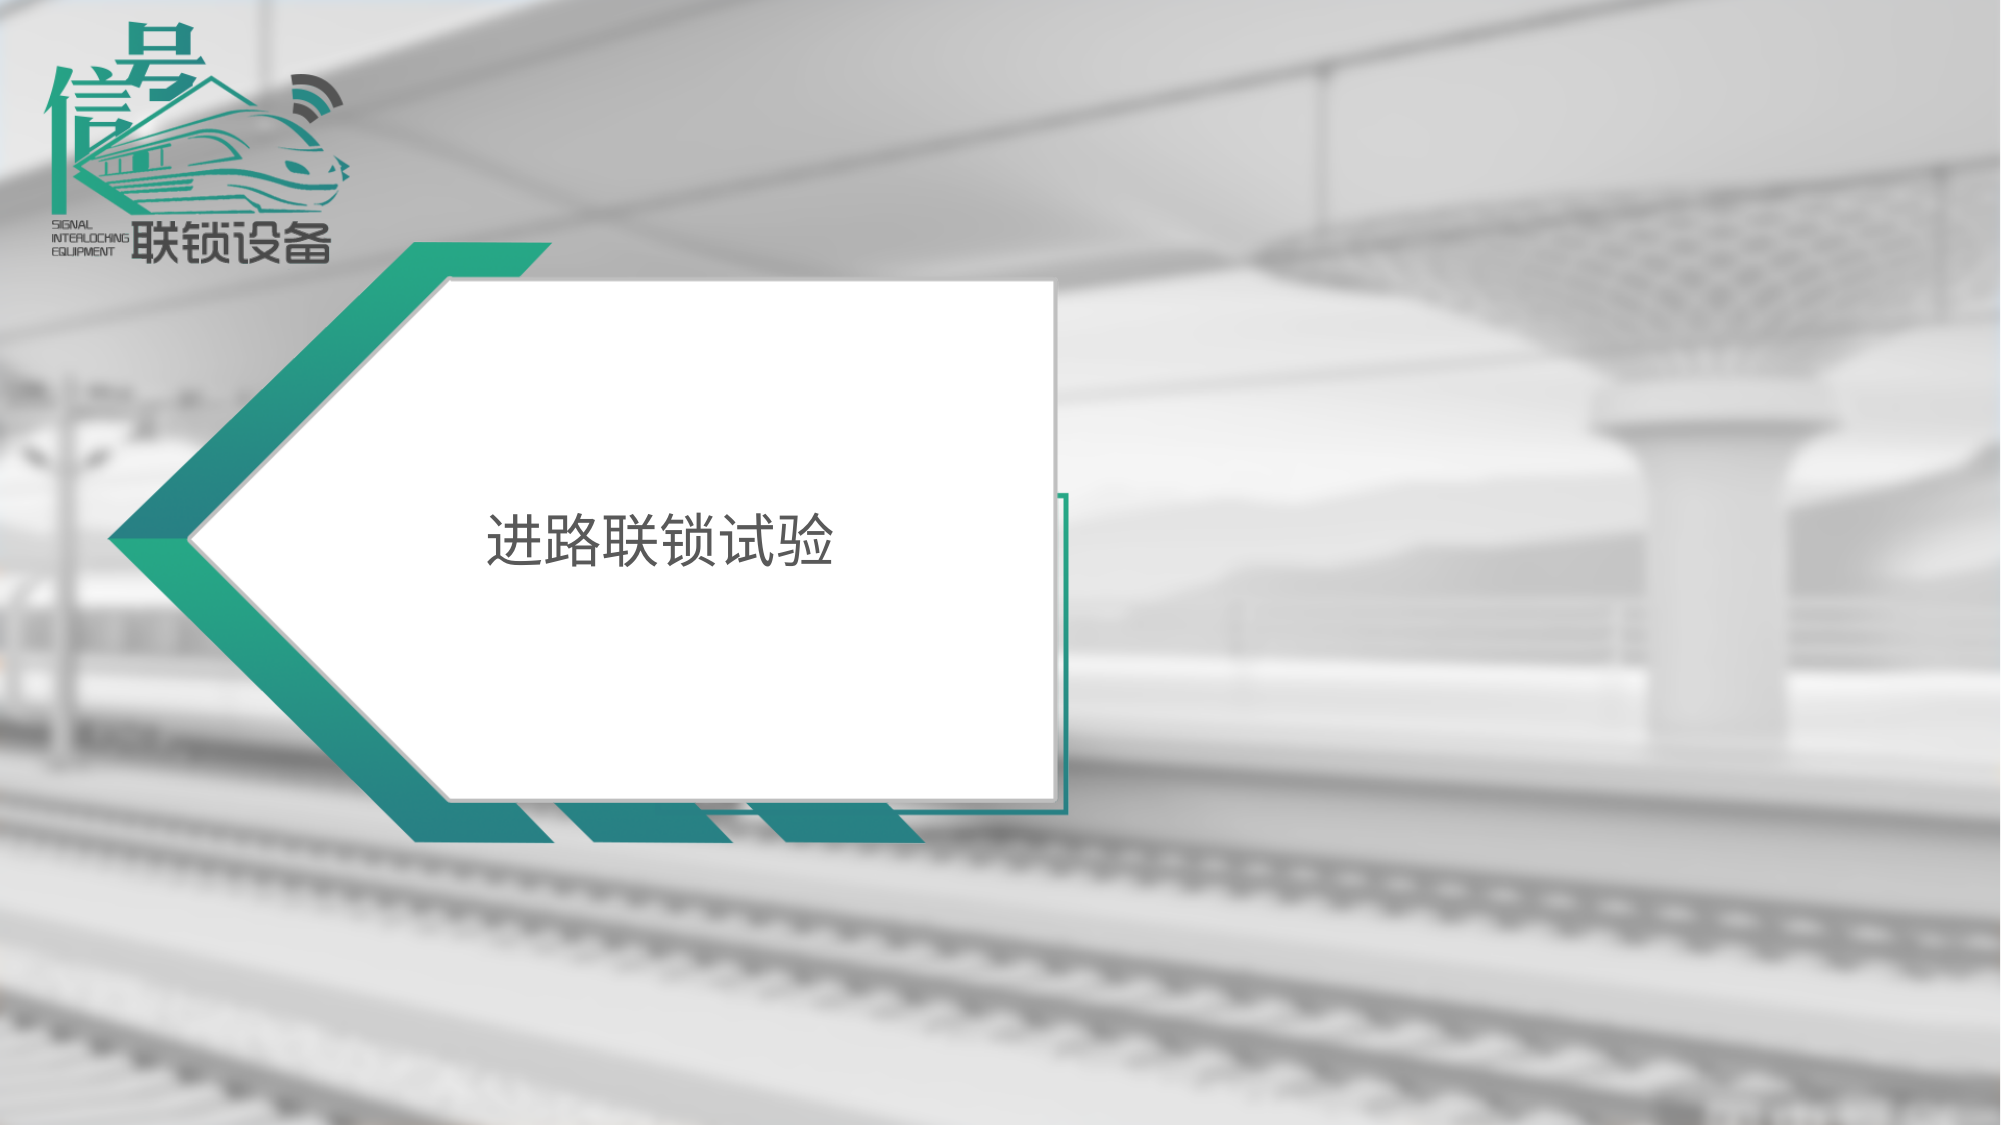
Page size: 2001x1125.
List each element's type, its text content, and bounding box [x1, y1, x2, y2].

picture [0, 0, 2001, 1125]
text_box 进路联锁试验 [380, 482, 939, 582]
